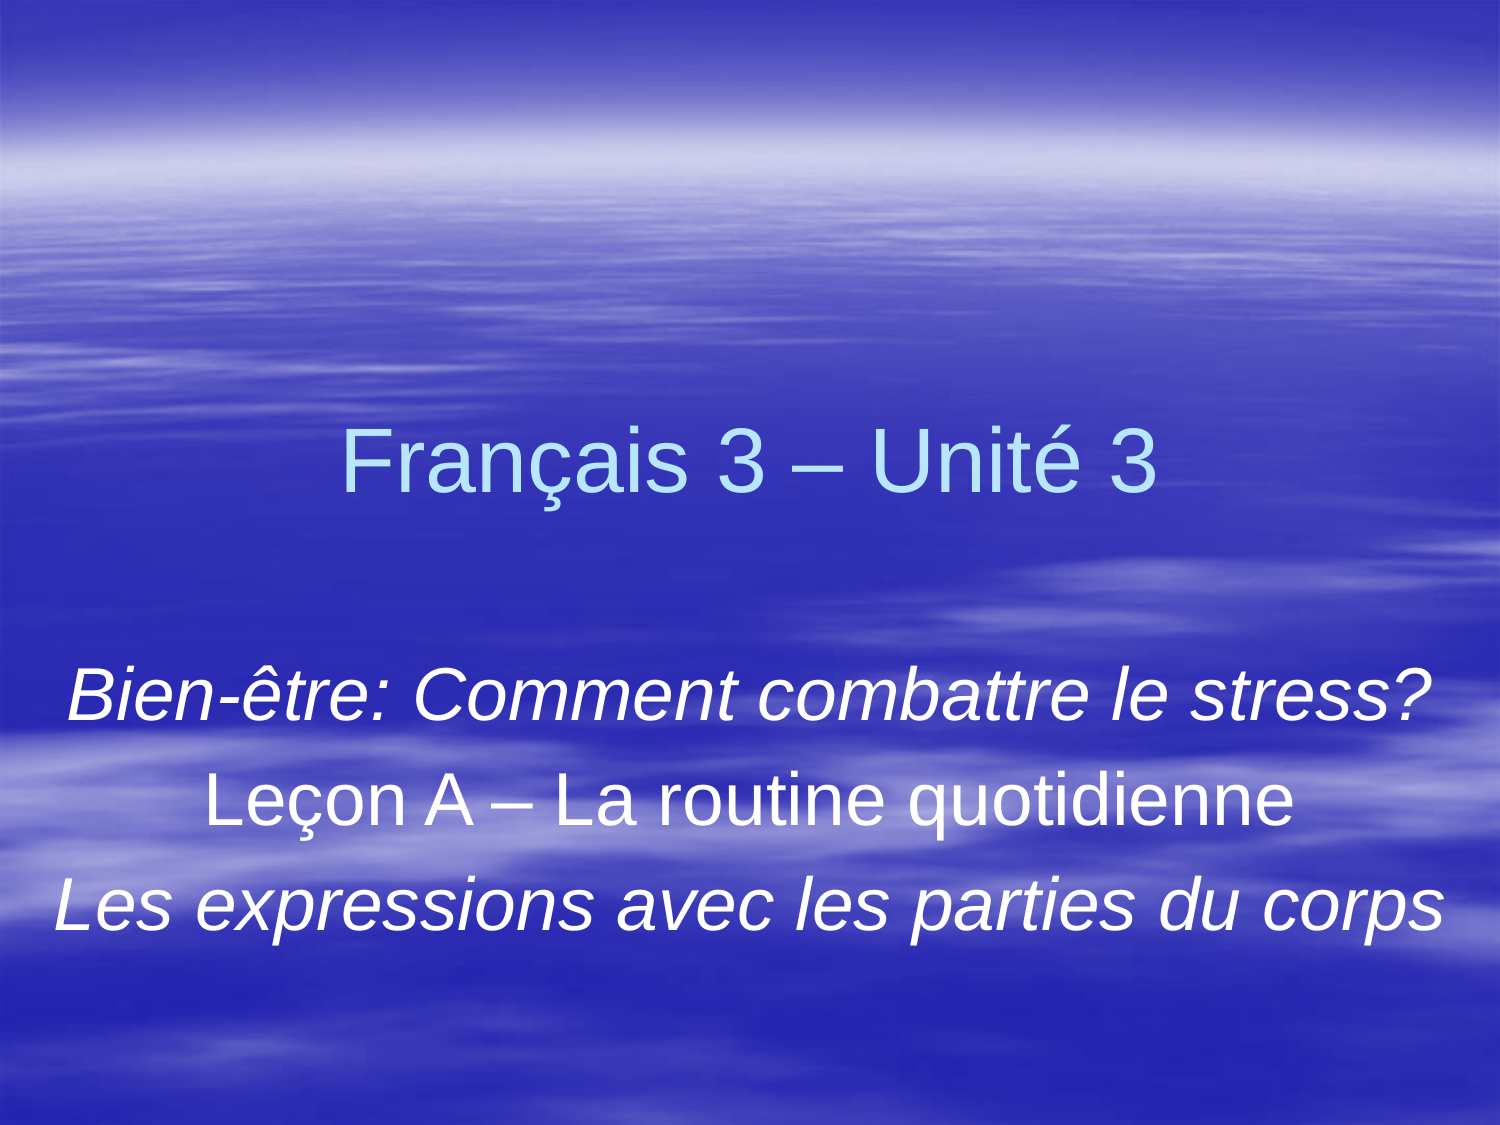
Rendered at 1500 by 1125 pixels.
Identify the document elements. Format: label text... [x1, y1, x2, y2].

title Français 3 – Unité 3 [112, 324, 1388, 588]
subtitle Bien-être: Comment combattre le stress? Leçon A – La routine quotidienne Les expressions avec les parties du corps [0, 637, 1500, 1038]
